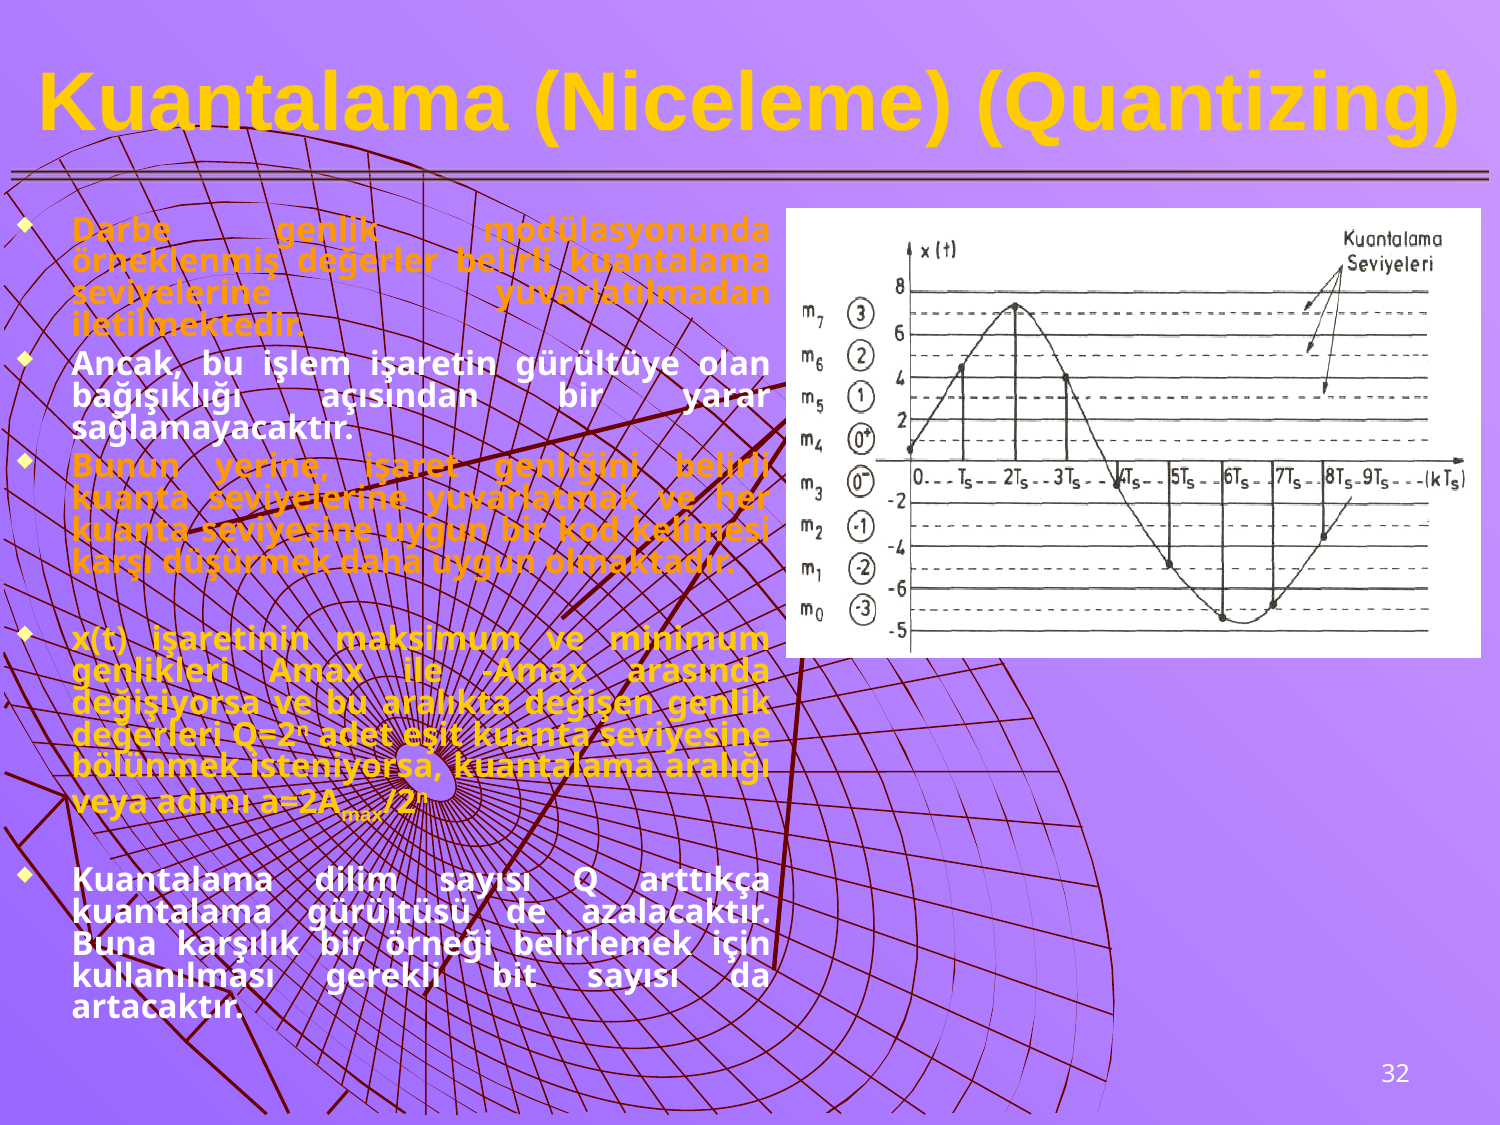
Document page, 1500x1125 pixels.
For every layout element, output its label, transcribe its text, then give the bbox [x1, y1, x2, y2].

list Darbe genlik modülasyonunda örneklenmiş değerler belirli kuantalama seviyelerine yuvarlatılmadan iletilmektedir. Ancak, bu işlem işaretin gürültüye olan bağışıklığı açısından bir yarar sağlamayacaktır. Bunun yerine, işaret genliğini belirli kuanta seviyelerine yuvarlatmak ve her kuanta seviyesine uygun bir kod kelimesi karşı düşürmek daha uygun olmaktadır. x(t) işaretinin maksimum ve minimum genlikleri Amax ile -Amax arasında değişiyorsa ve bu aralıkta değişen genlik değerleri Q=2n adet eşit kuanta seviyesine bölünmek isteniyorsa, kuantalama aralığı veya adımı a=2Amax/2n Kuantalama dilim sayısı Q arttıkça kuantalama gürültüsü de azalacaktır. Buna karşılık bir örneği belirlemek için kullanılması gerekli bit sayısı da artacaktır. [0, 207, 788, 1125]
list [786, 208, 1482, 659]
slide_number 32 [1074, 1023, 1426, 1100]
title Kuantalama (Niceleme) (Quantizing) [0, 15, 1500, 179]
